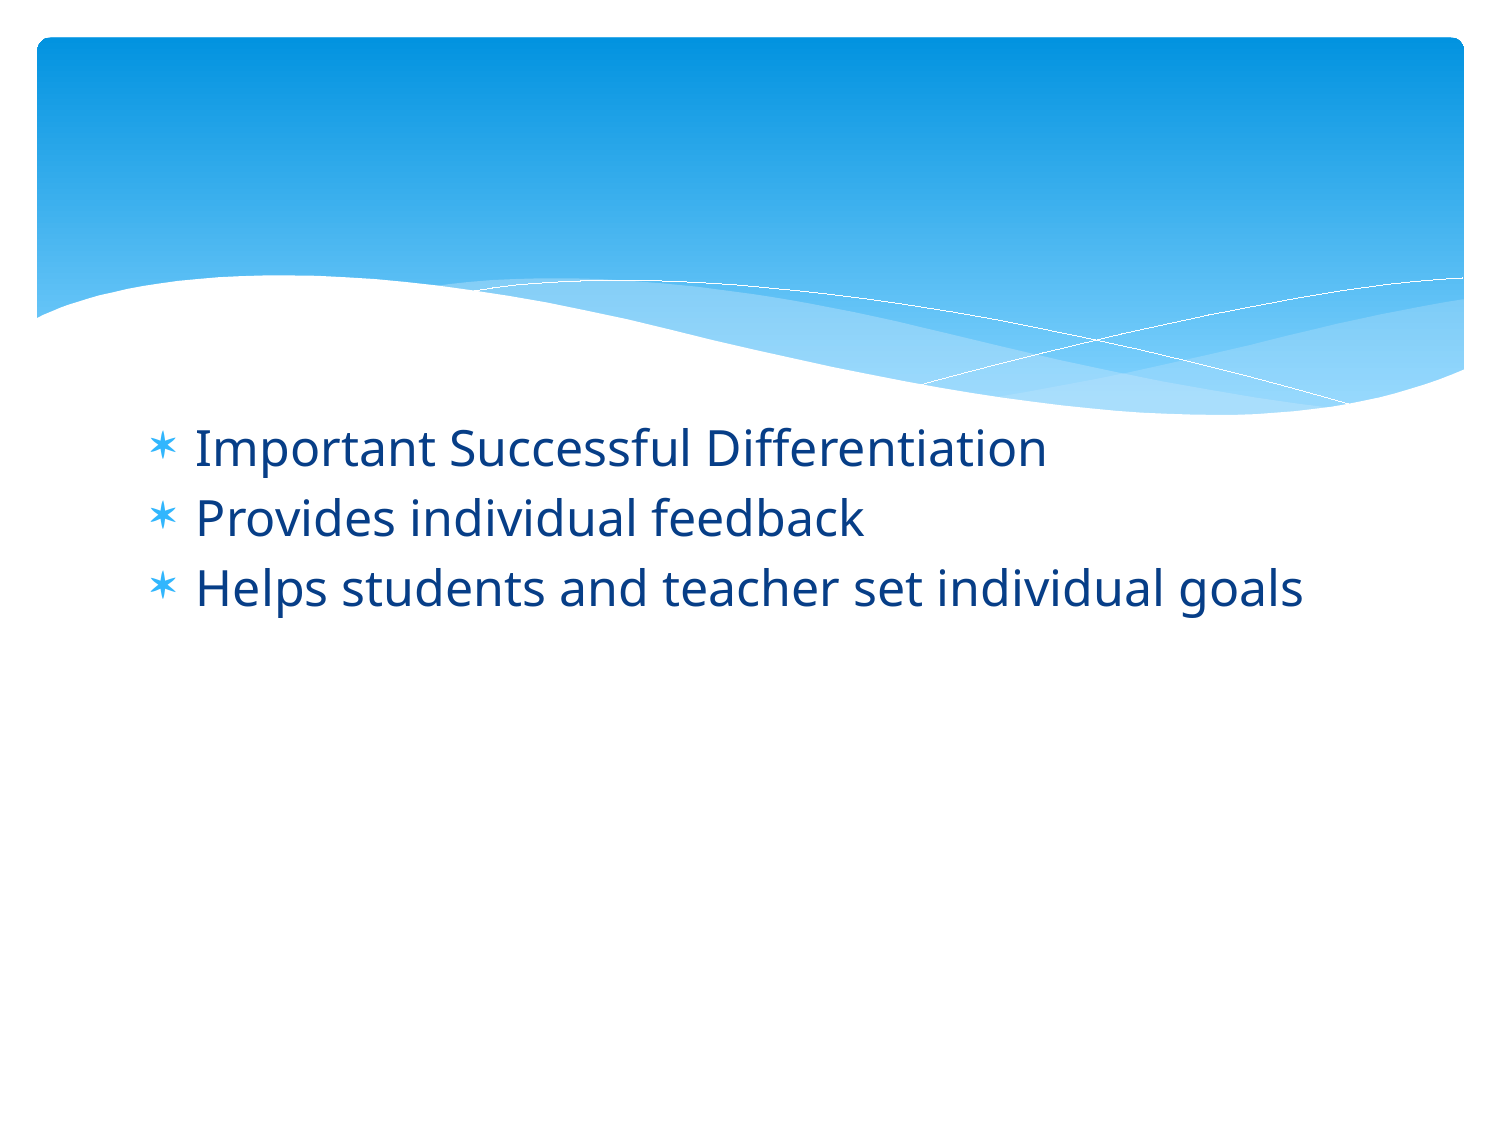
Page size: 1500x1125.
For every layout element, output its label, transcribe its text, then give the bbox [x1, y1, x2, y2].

list Important Successful Differentiation Provides individual feedback Helps students and teacher set individual goals [135, 408, 1352, 722]
